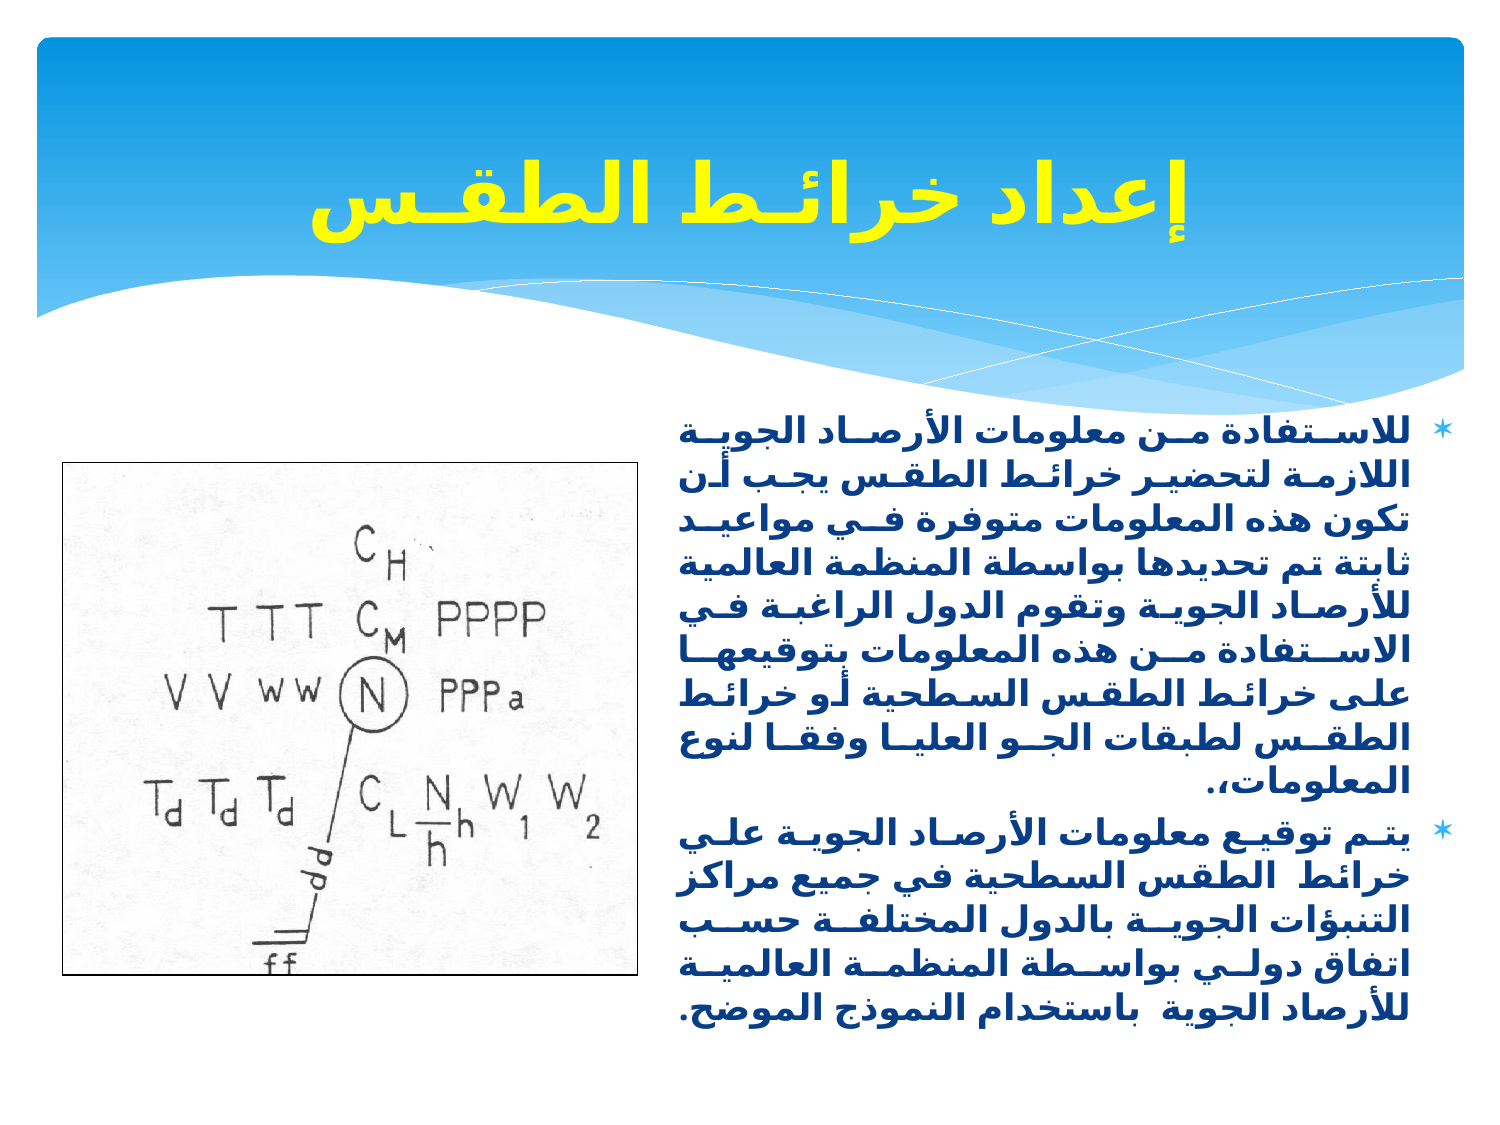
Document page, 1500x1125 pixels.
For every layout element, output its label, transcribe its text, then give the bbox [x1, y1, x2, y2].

text_box [62, 462, 638, 975]
list للاستفادة من معلومات الأرصاد الجوية اللازمة لتحضير خرائط الطقس يجب أن تكون هذه المعلومات متوفرة في مواعيد ثابتة تم تحديدها بواسطة المنظمة العالمية للأرصاد الجوية وتقوم الدول الراغبة في الاستفادة من هذه المعلومات بتوقيعها على خرائط الطقس السطحية أو خرائط الطقس لطبقات الجو العليا وفقا لنوع المعلومات،. يتم توقيع معلومات الأرصاد الجوية علي خرائط الطقس السطحية في جميع مراكز التنبؤات الجوية بالدول المختلفة حسب اتفاق دولي بواسطة المنظمة العالمية للأرصاد الجوية باستخدام النموذج الموضح. [662, 399, 1463, 1088]
title إعداد خرائـط الطقـس [75, 55, 1425, 325]
